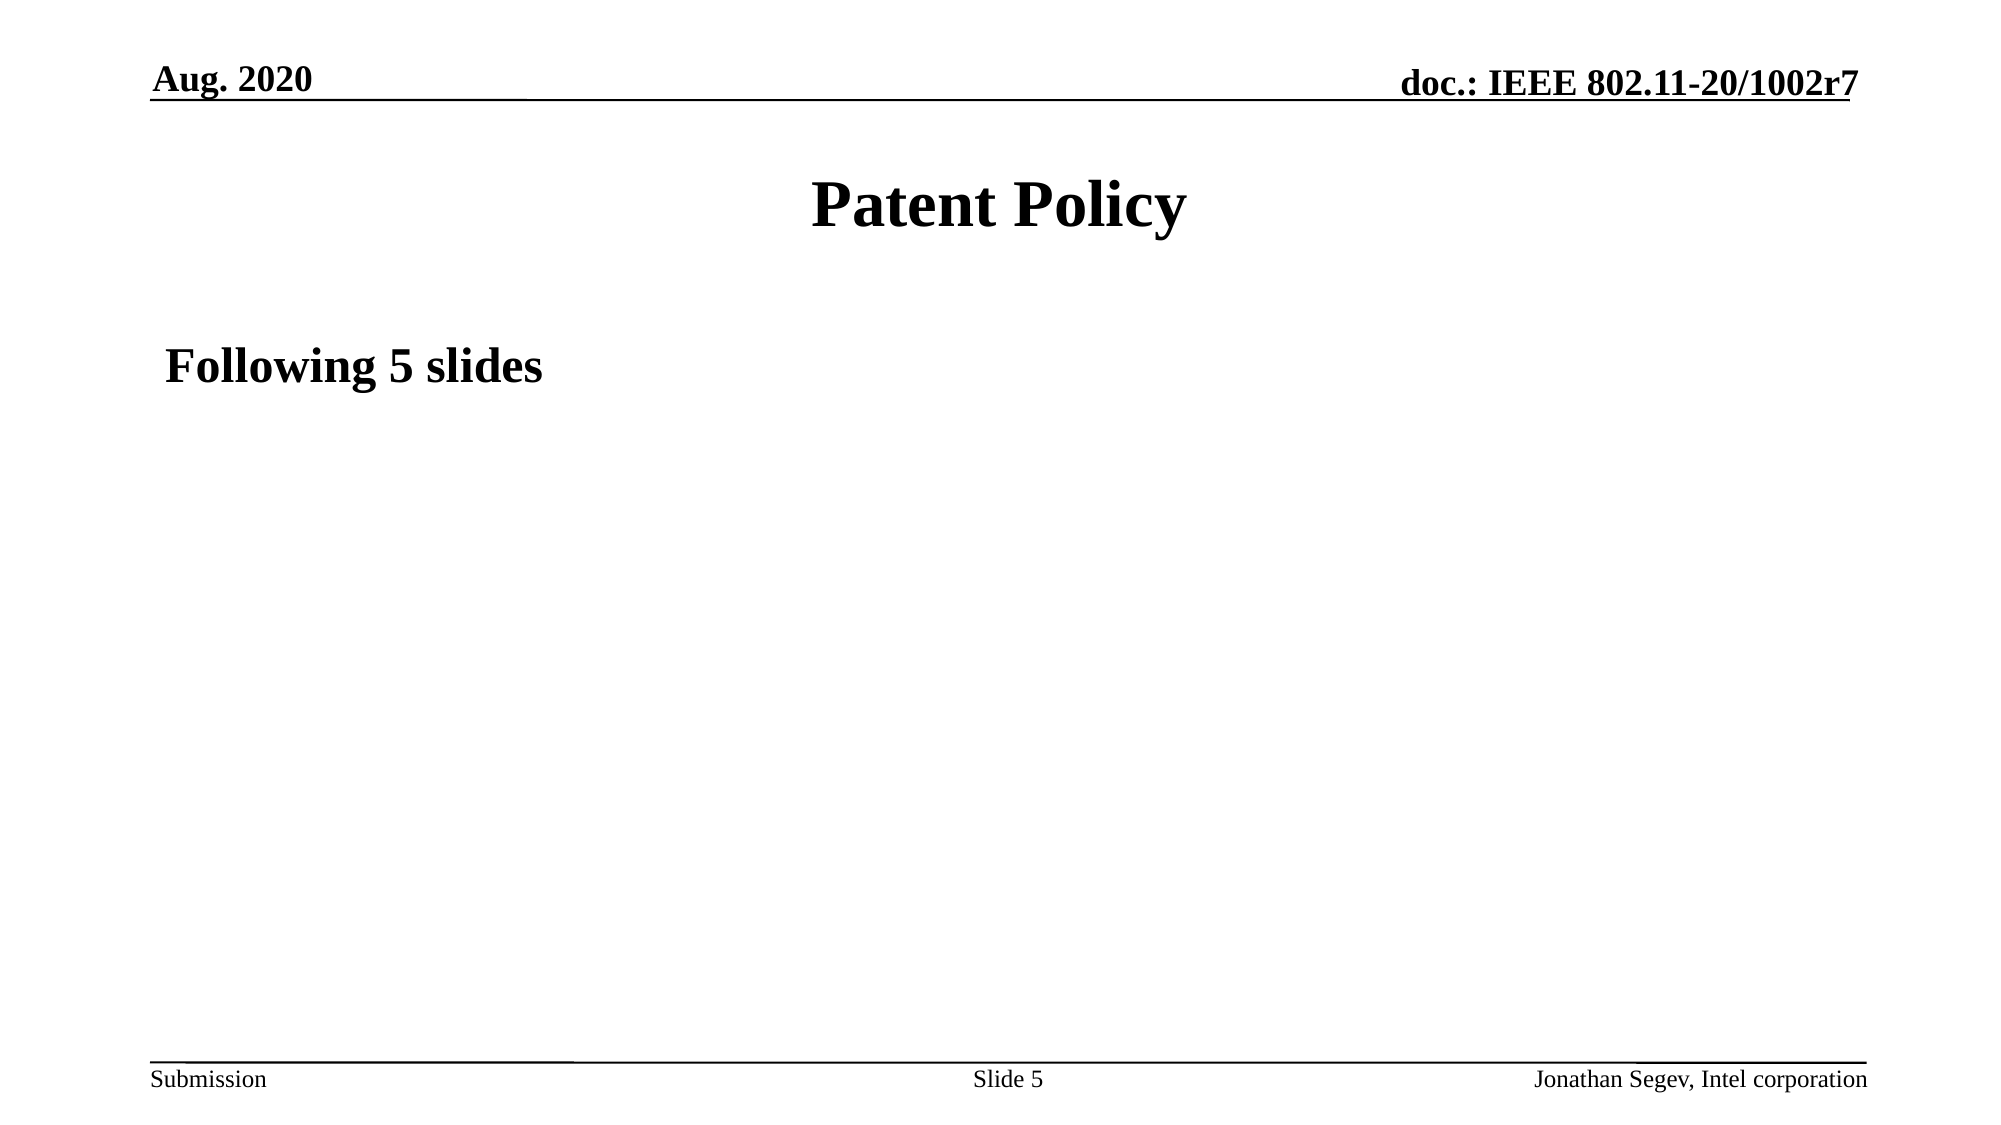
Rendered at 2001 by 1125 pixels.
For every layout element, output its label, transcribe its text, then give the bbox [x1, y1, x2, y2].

slide_number Slide 5 [950, 1061, 1067, 1123]
list Following 5 slides [149, 324, 1850, 1000]
footer Jonathan Segev, Intel corporation [1171, 1061, 1869, 1093]
title Patent Policy [149, 112, 1850, 288]
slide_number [152, 54, 563, 100]
